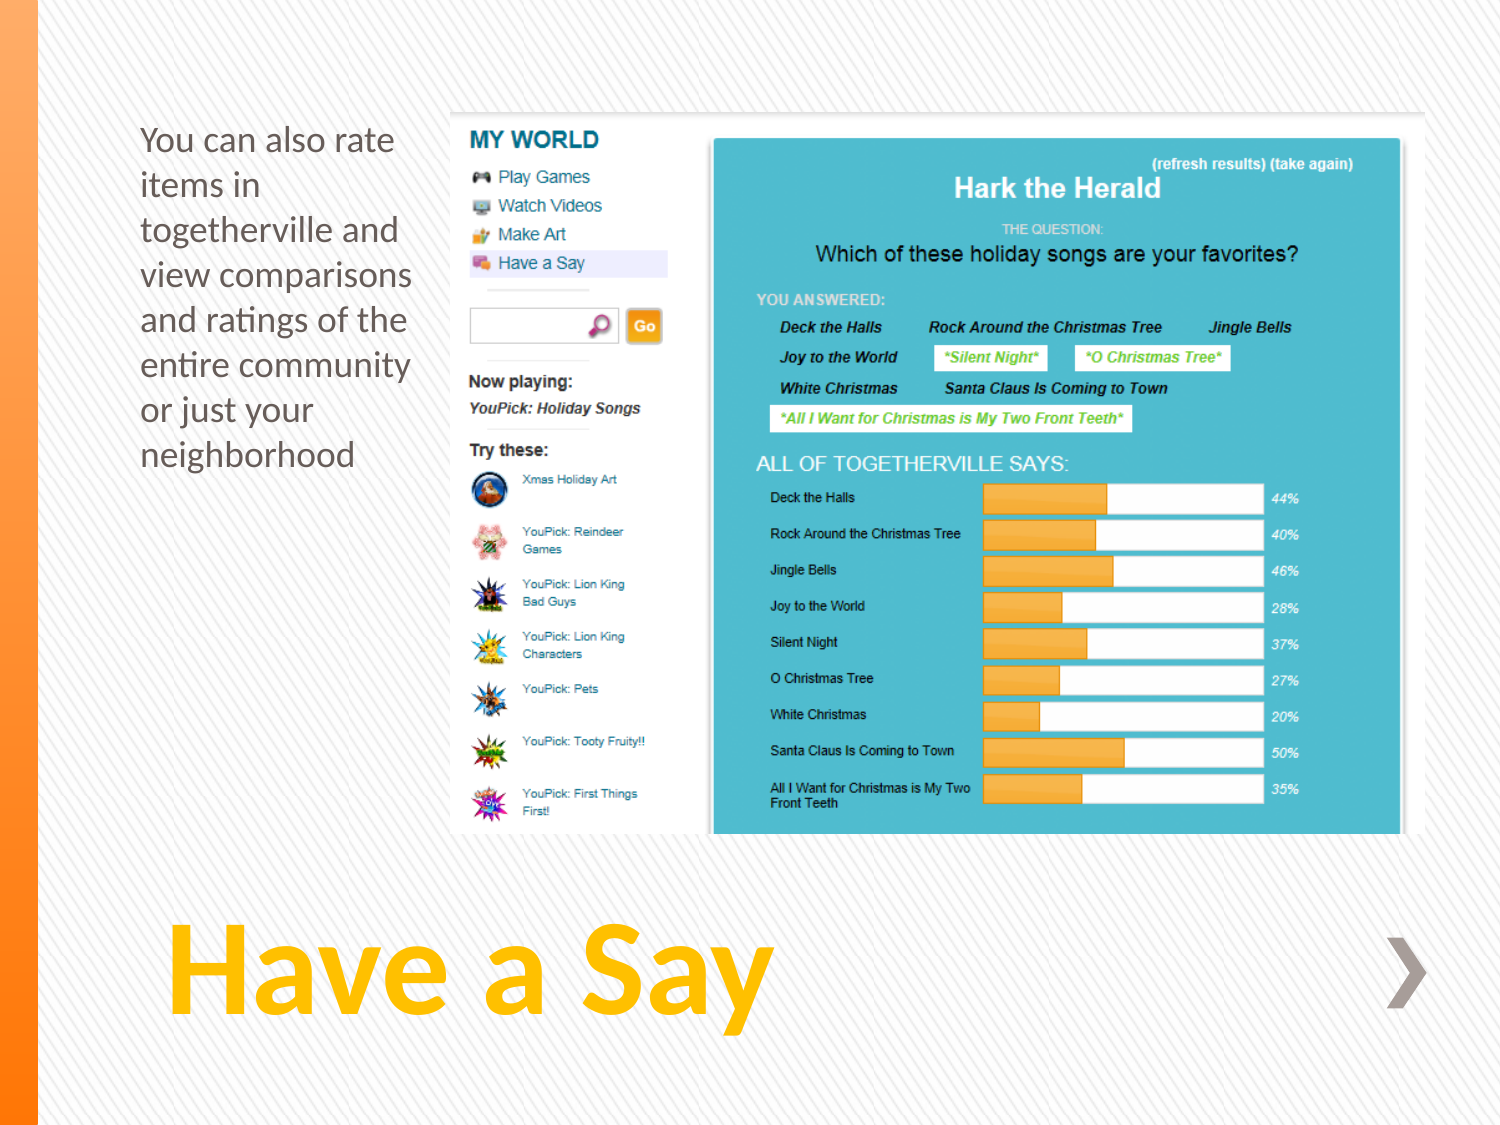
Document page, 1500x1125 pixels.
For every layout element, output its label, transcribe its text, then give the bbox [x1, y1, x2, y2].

list You can also rate items in togetherville and view comparisons and ratings of the entire community or just your neighborhood [125, 107, 438, 750]
title Have a Say [150, 862, 1338, 1050]
picture [449, 112, 1426, 834]
